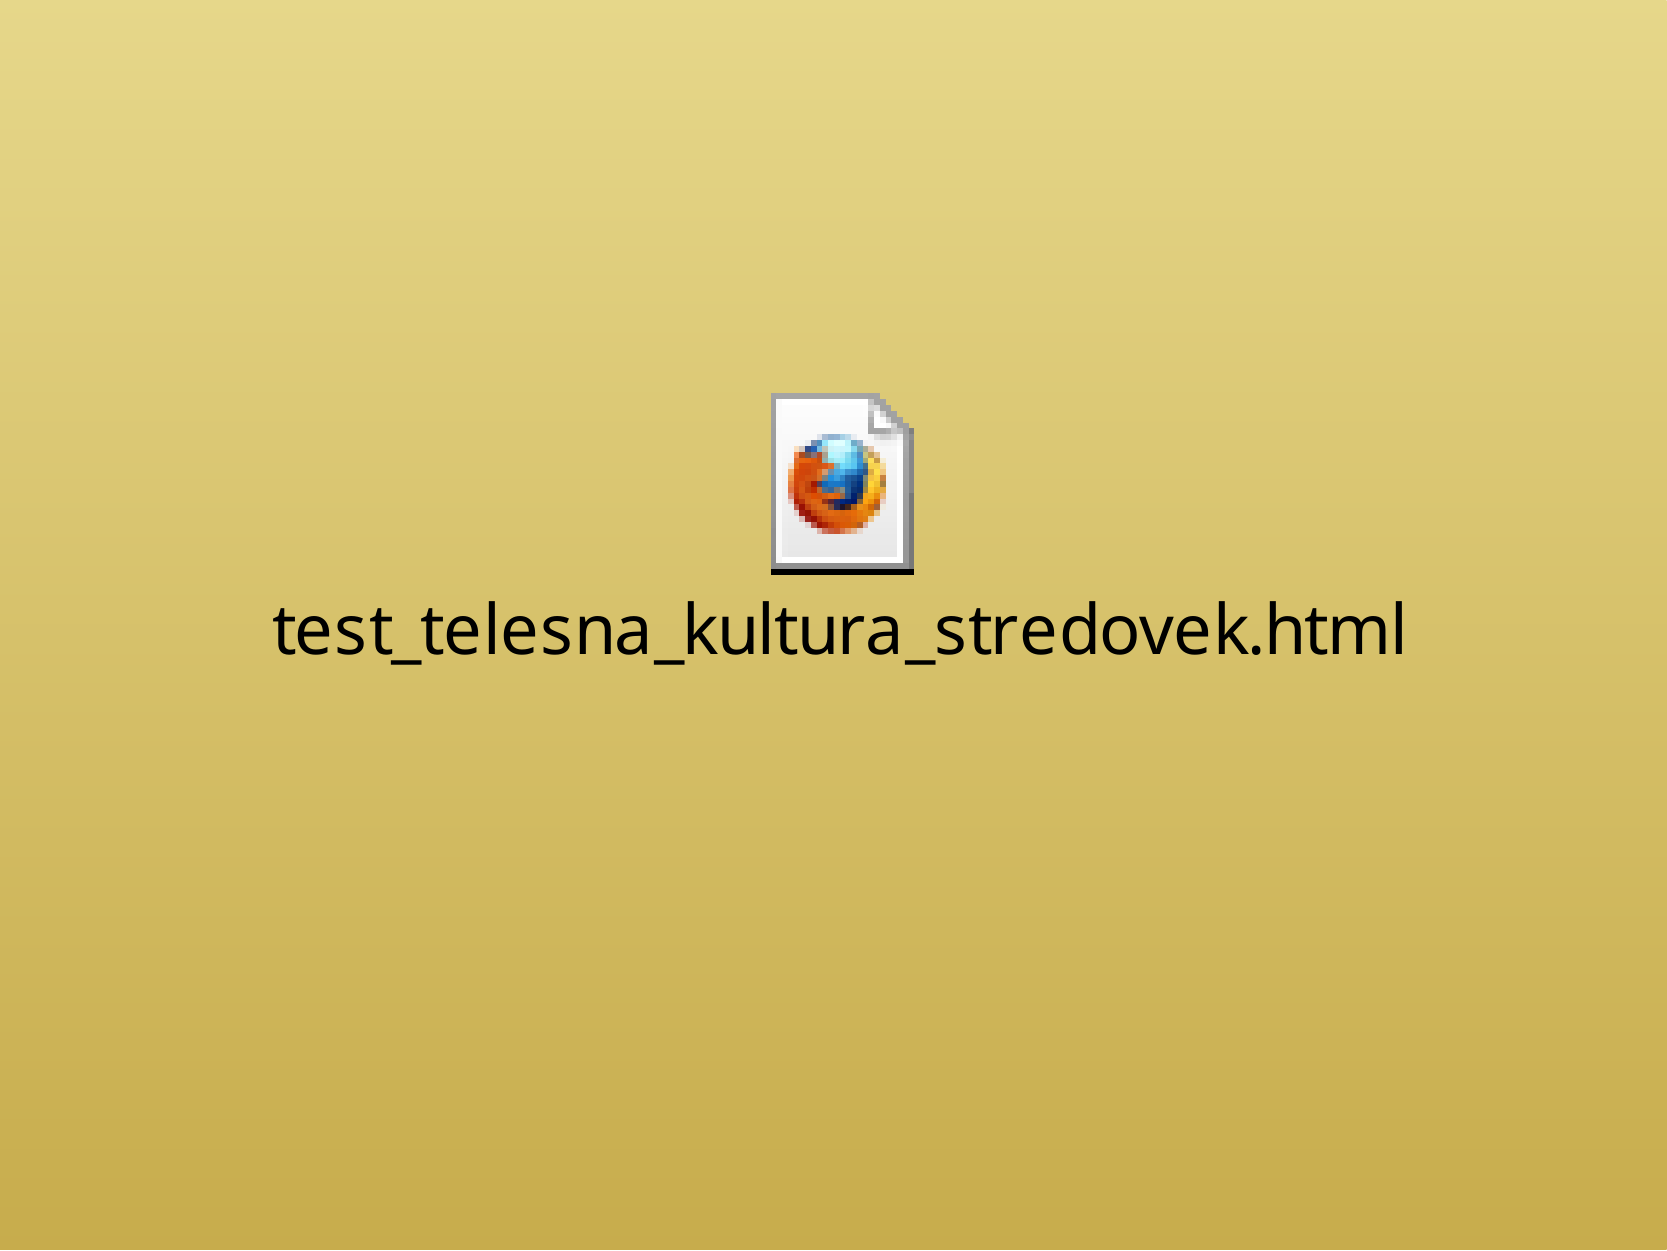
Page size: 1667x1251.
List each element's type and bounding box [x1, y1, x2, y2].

text_box [171, 388, 1509, 697]
